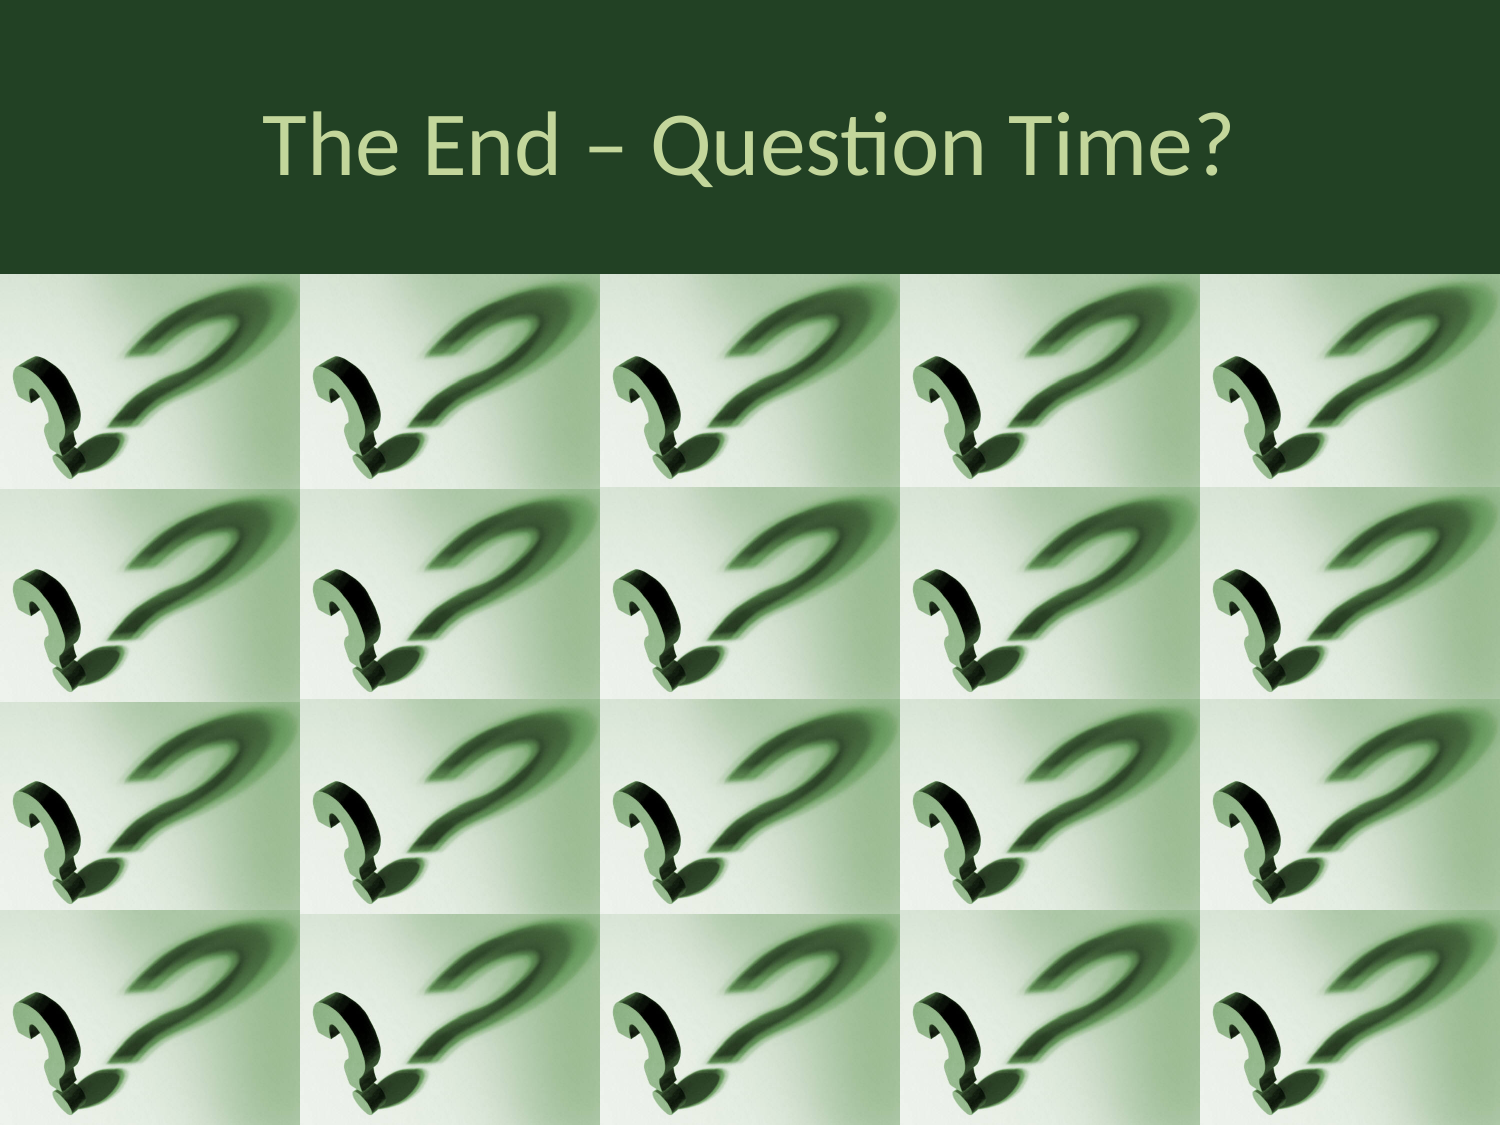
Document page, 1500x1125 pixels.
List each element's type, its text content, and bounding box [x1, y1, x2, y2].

title The End – Question Time? [75, 45, 1425, 233]
picture [0, 274, 1500, 1125]
